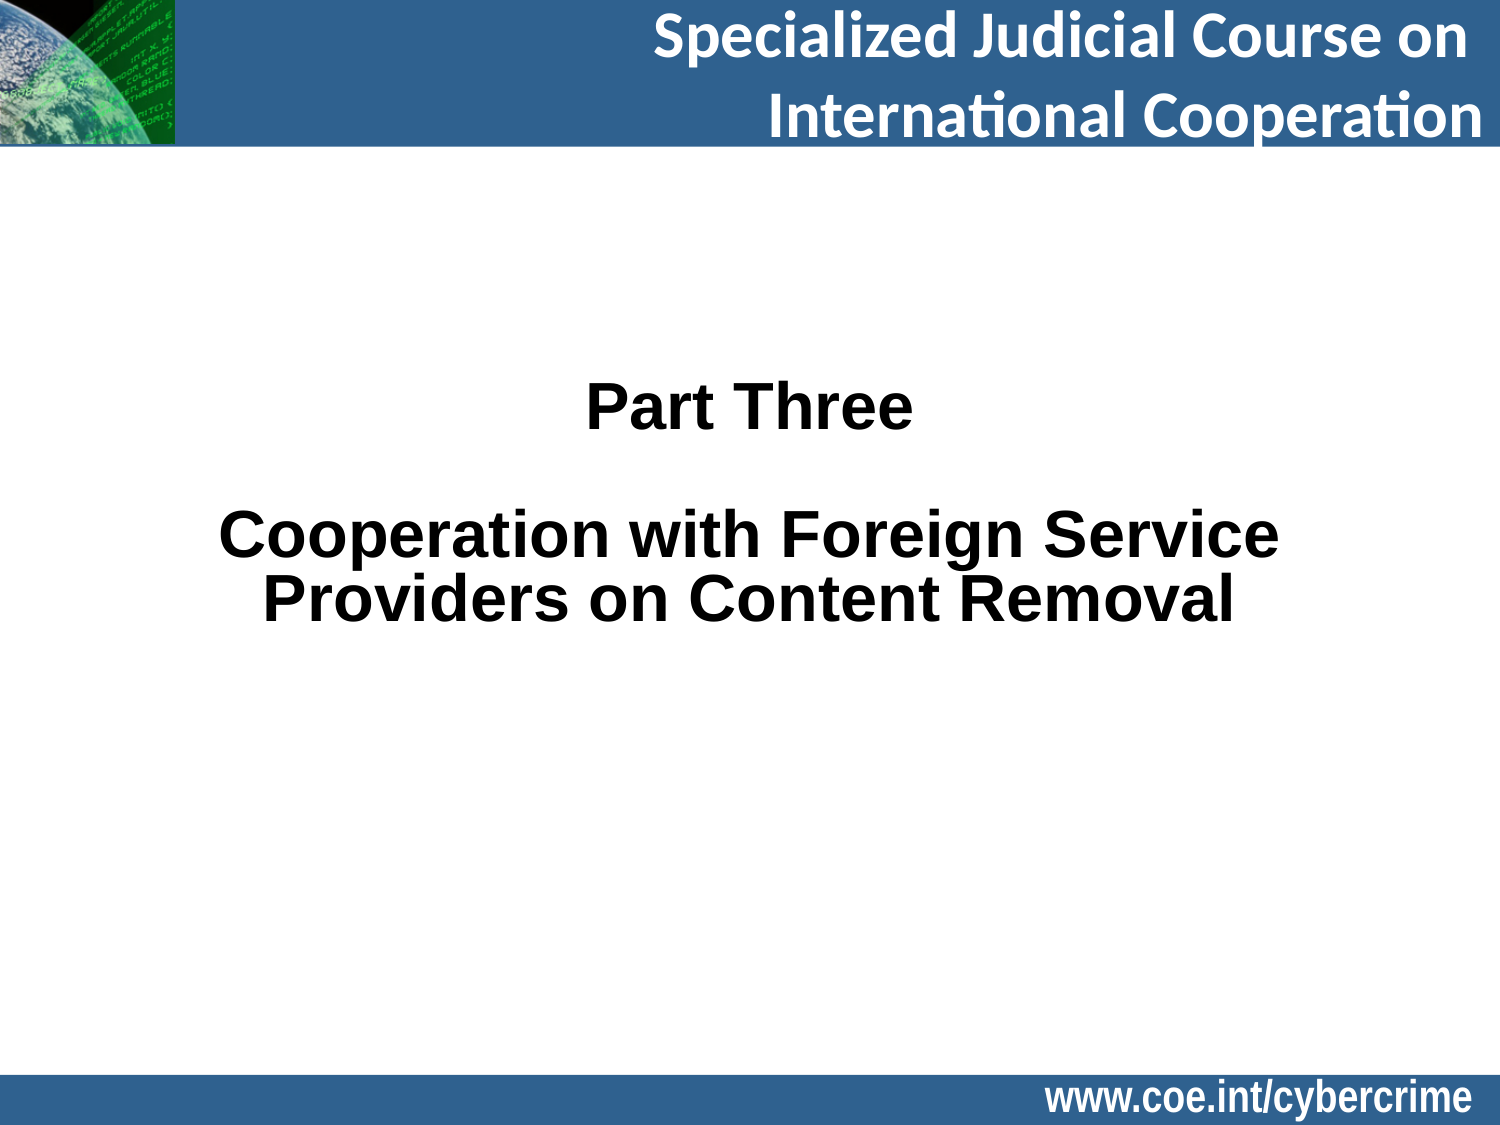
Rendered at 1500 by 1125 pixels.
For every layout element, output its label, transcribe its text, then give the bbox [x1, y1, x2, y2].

text_box [0, 1073, 1030, 1125]
text_box www.coe.int/cybercrime [1030, 1059, 1500, 1125]
text_box Specialized Judicial Course on International Cooperation [177, 0, 1500, 149]
text_box Part Three Cooperation with Foreign Service Providers on Content Removal [50, 371, 1450, 642]
picture [0, 0, 175, 144]
